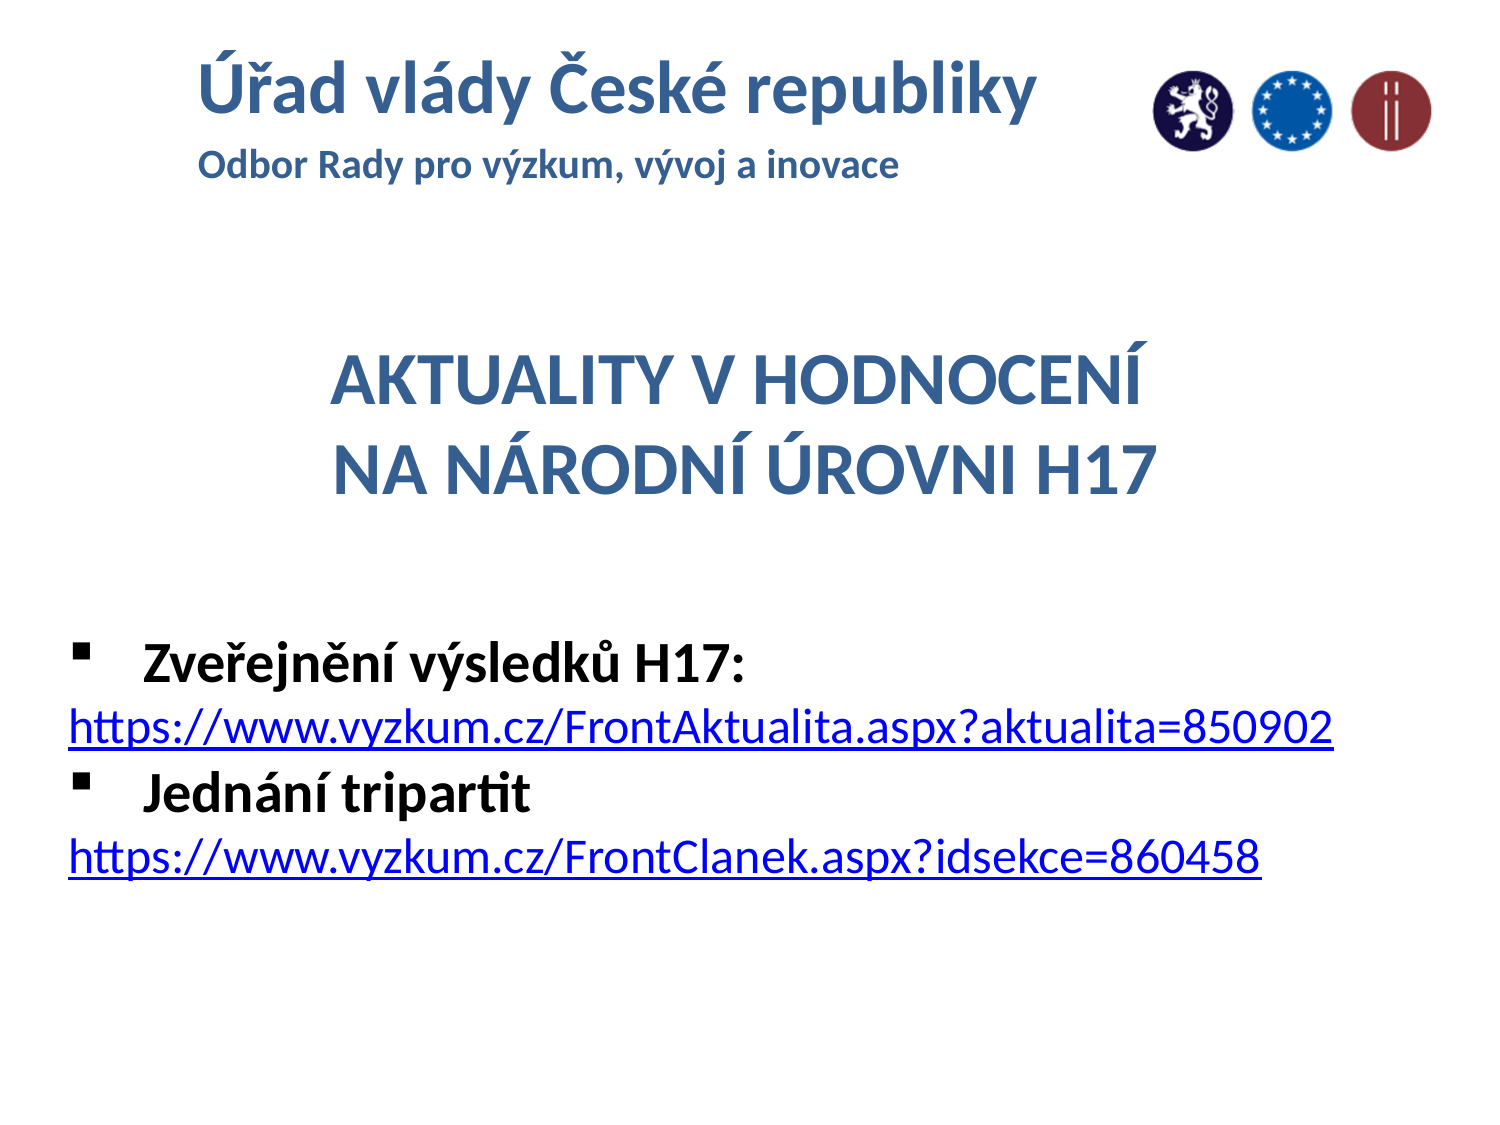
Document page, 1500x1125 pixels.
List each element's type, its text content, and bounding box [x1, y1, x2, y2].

picture [1151, 66, 1435, 155]
subtitle Úřad vlády České republiky Odbor Rady pro výzkum, vývoj a inovace [183, 30, 1152, 231]
text_box AKTUALITY V HODNOCENÍ NA NÁRODNÍ ÚROVNI H17 Zveřejnění výsledků H17: https://www.vyzkum.cz/FrontAktualita.aspx?aktualita=850902 Jednání tripartit https://www.vyzkum.cz/FrontClanek.aspx?idsekce=860458 [53, 231, 1440, 1034]
